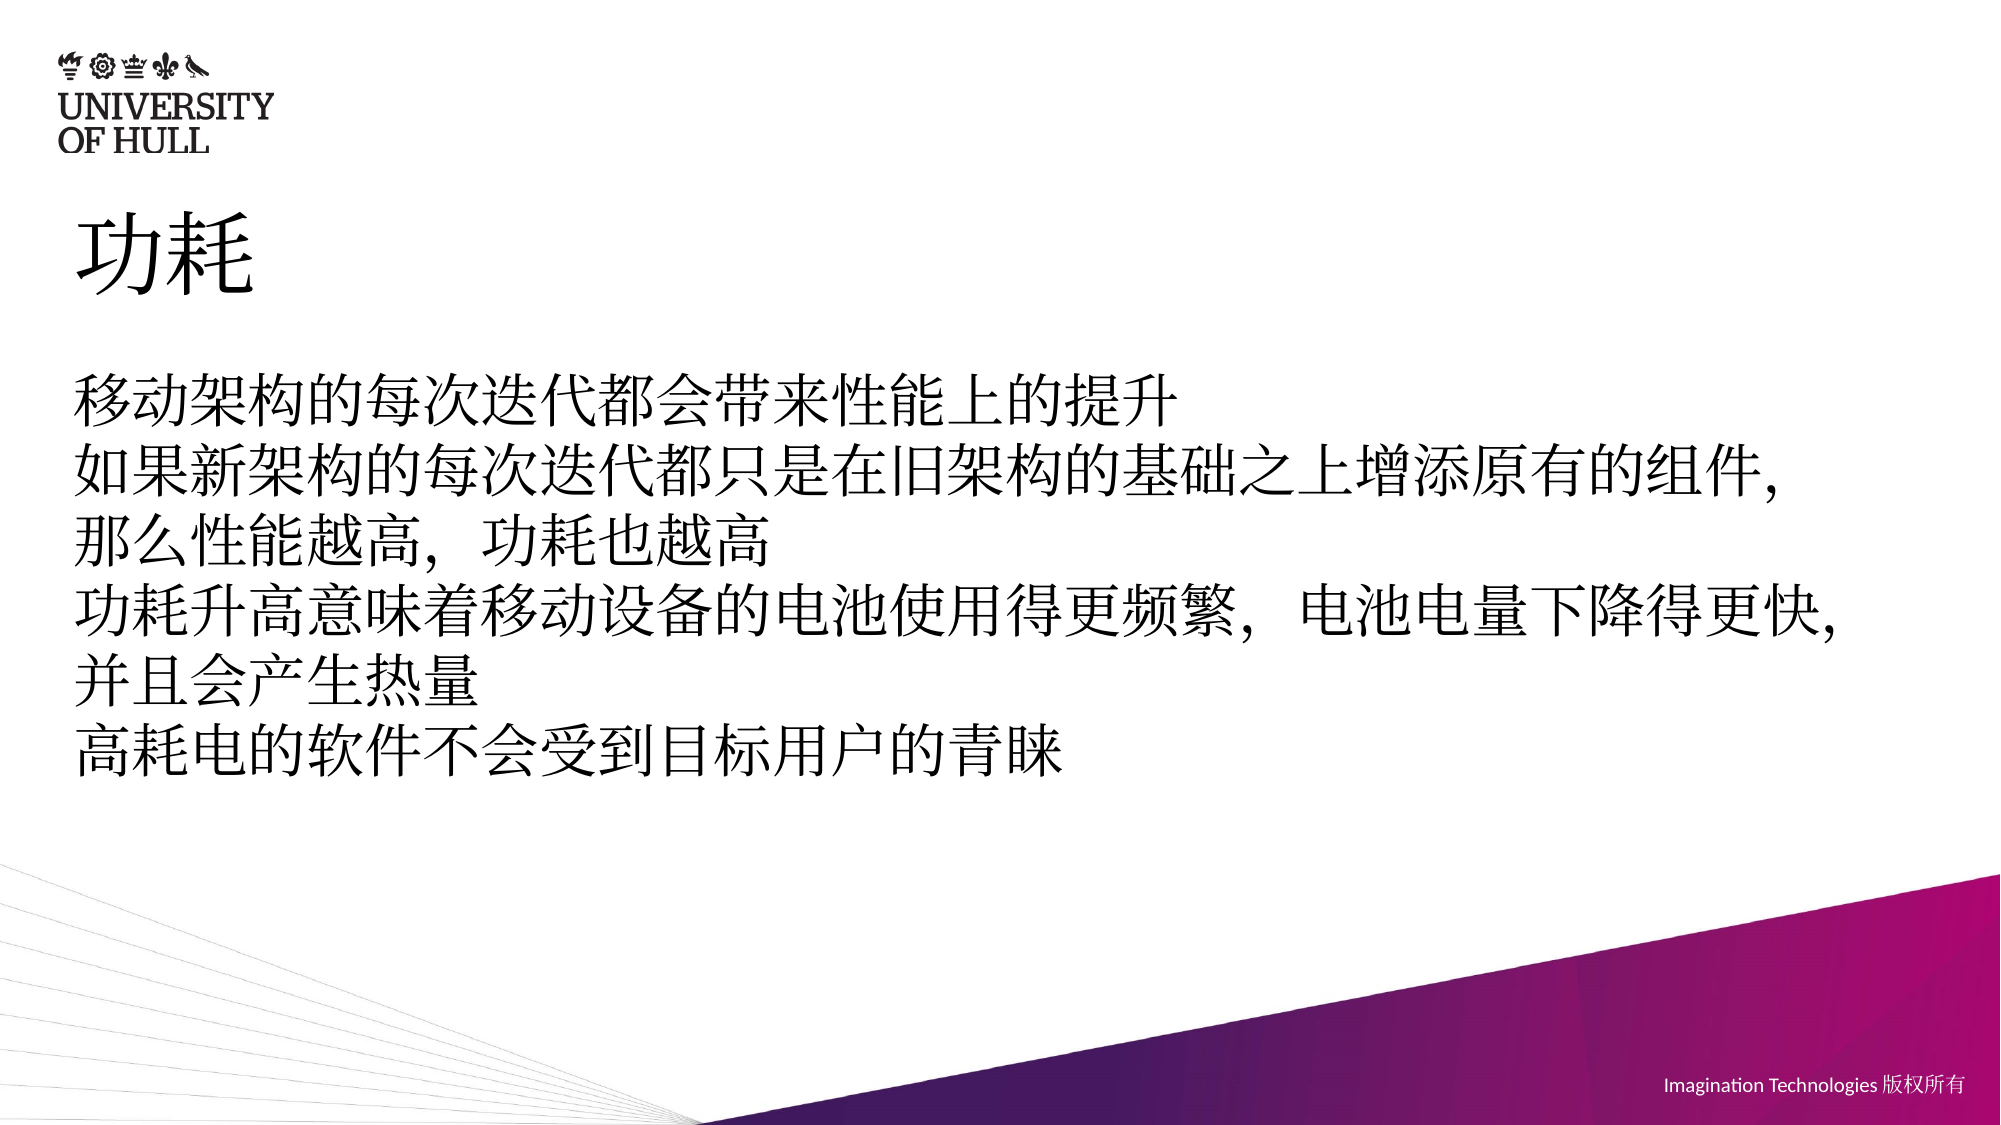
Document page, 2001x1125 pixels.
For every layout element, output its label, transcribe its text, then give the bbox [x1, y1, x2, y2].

picture [0, 0, 2000, 1125]
title 功耗 [57, 178, 1931, 340]
list 移动架构的每次迭代都会带来性能上的提升 如果新架构的每次迭代都只是在旧架构的基础之上增添原有的组件， 那么性能越高，功耗也越高 功耗升高意味着移动设备的电池使用得更频繁，电池电量下降得更快，并且会产生热量 高耗电的软件不会受到目标用户的青睐 [57, 356, 1946, 1074]
